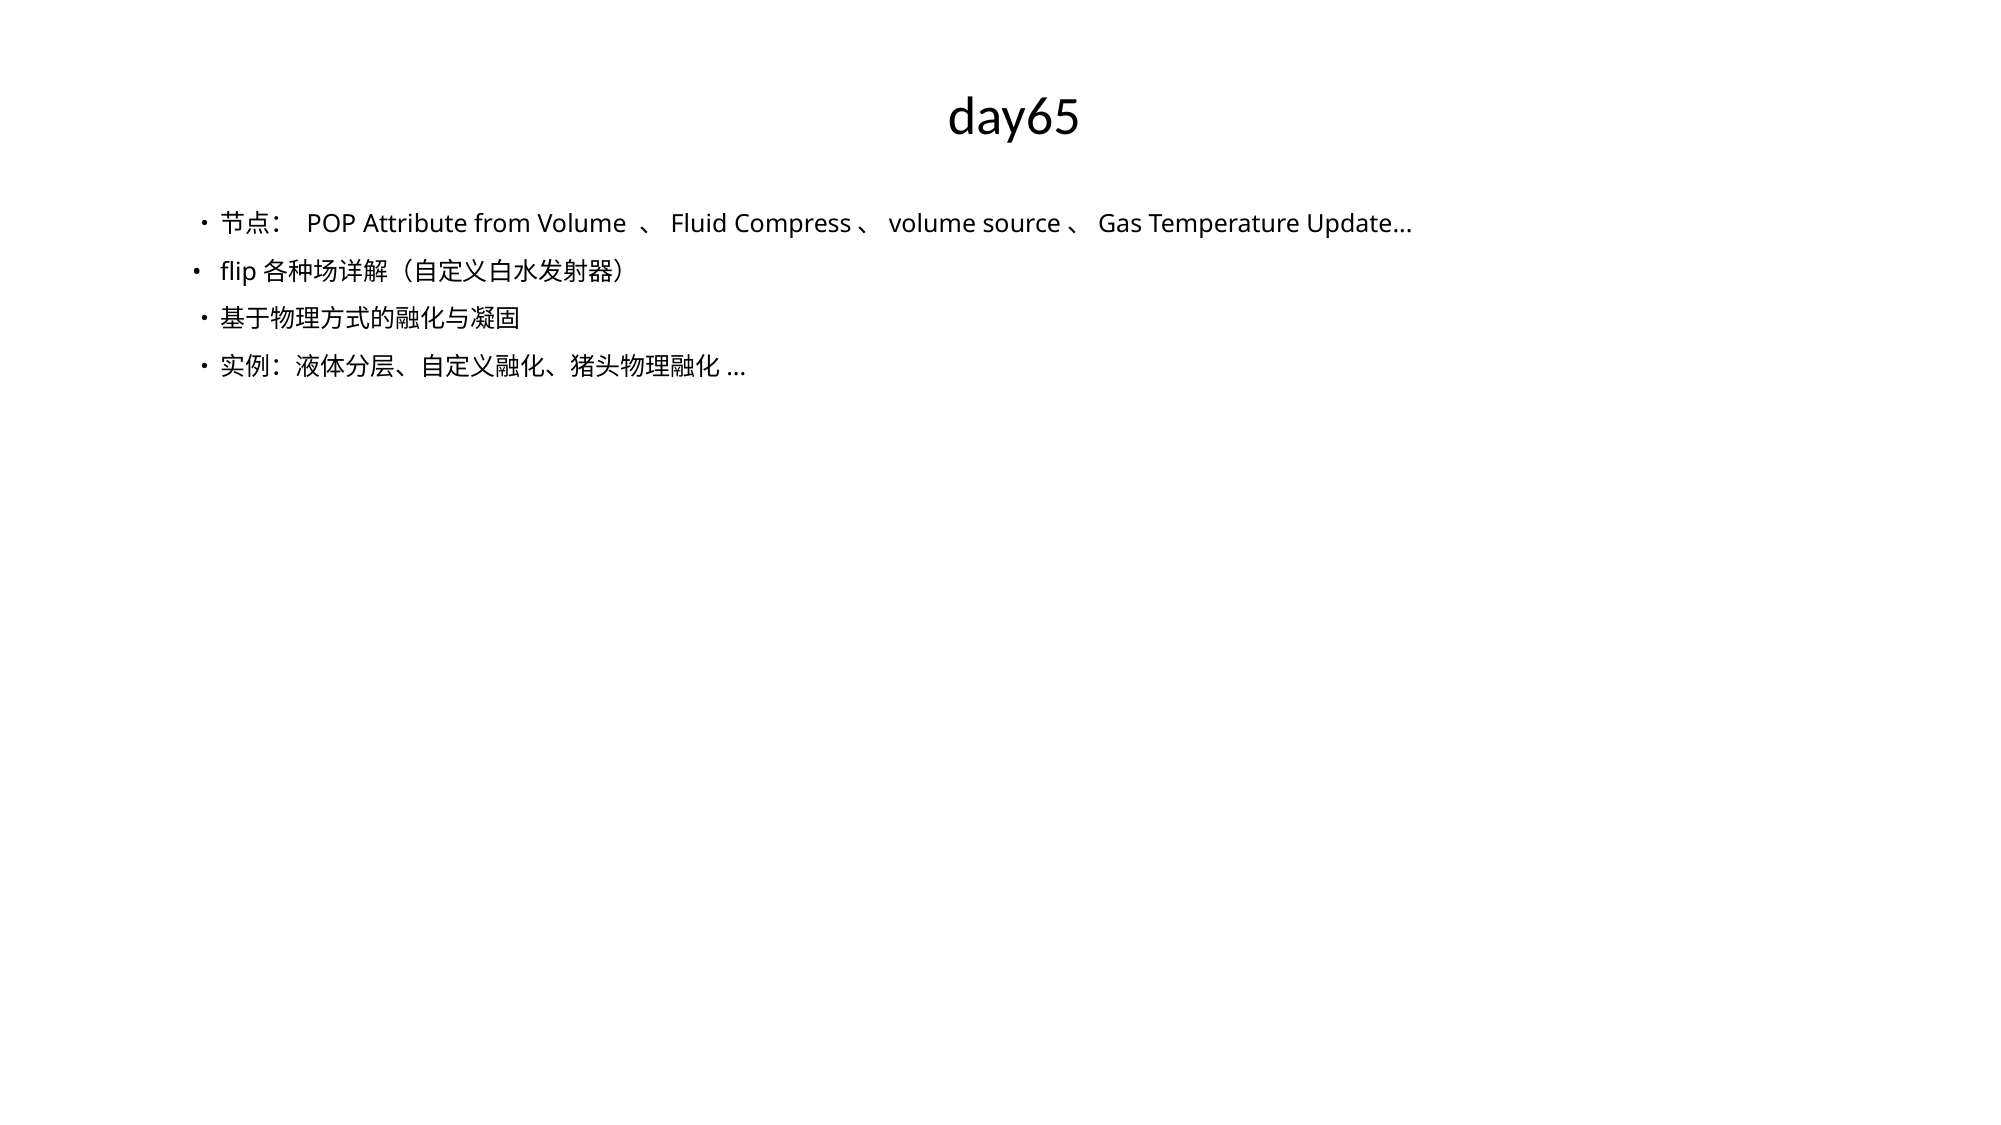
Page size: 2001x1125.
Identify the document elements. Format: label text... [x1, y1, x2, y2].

subtitle • 节点： POP Attribute from Volume 、Fluid Compress、volume source、Gas Temperature Update... • flip各种场详解（自定义白水发射器） • 基于物理方式的融化与凝固 • 实例：液体分层、自定义融化、猪头物理融化... [176, 203, 1815, 903]
title day65 [543, 41, 1486, 154]
